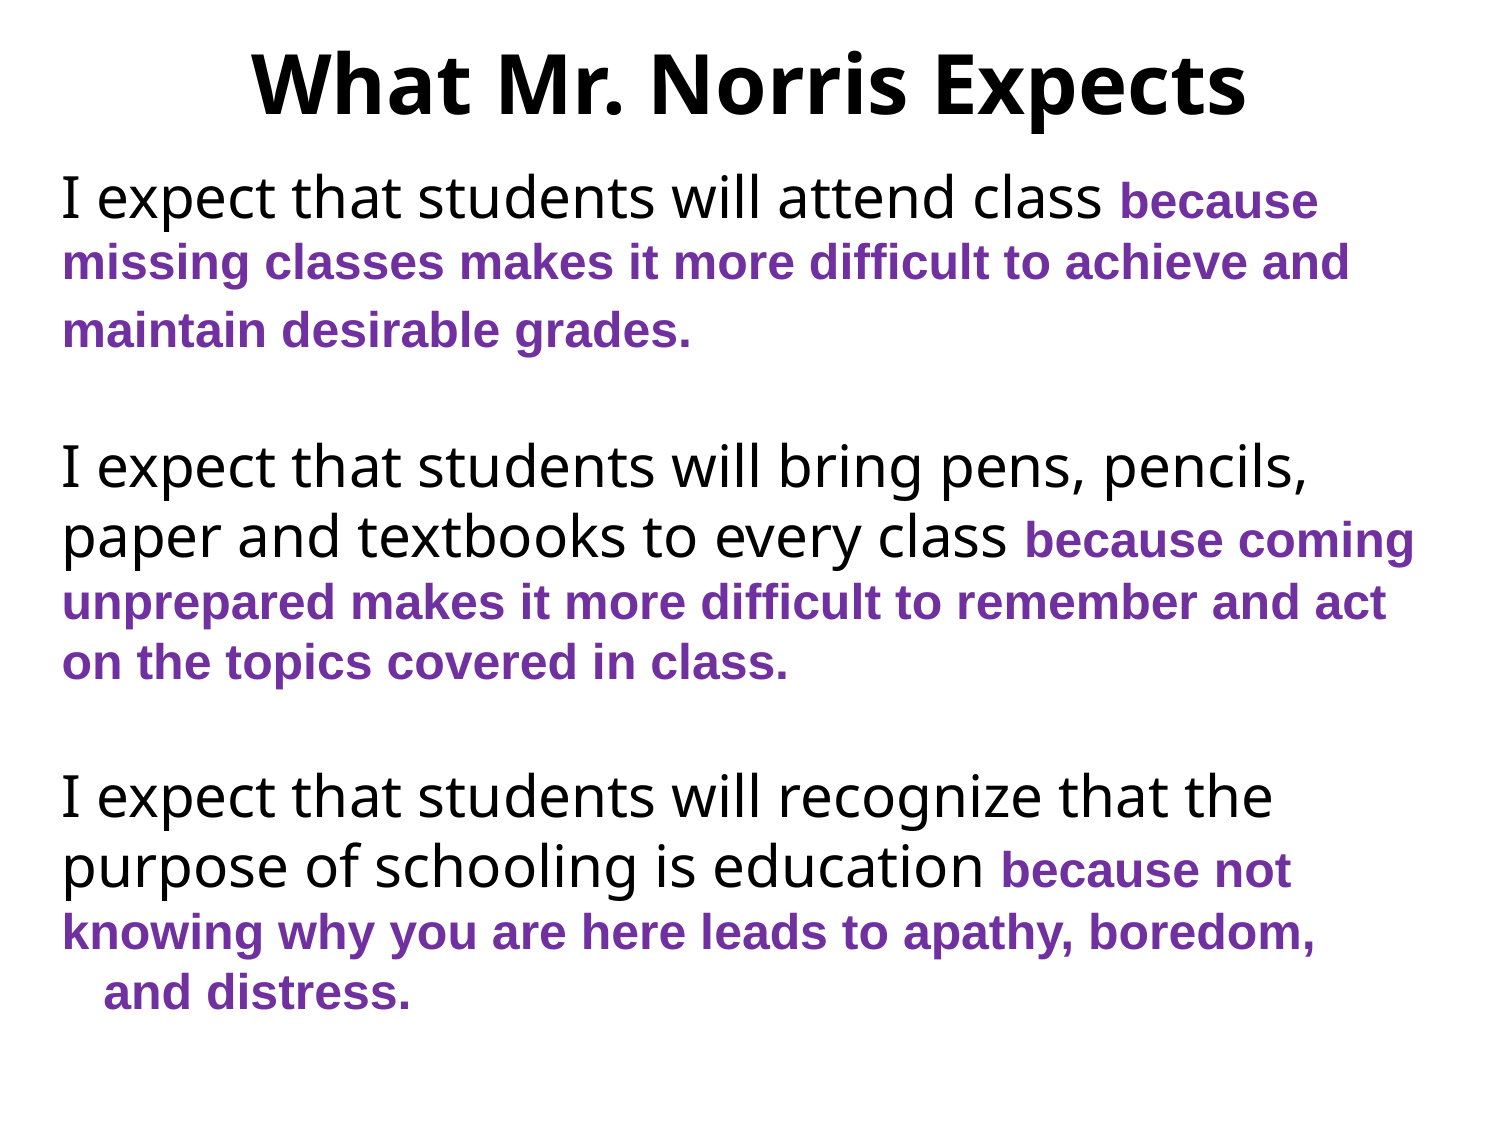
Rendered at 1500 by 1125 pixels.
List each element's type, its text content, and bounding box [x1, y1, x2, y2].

text_box I expect that students will attend class because missing classes makes it more difficult to achieve and maintain desirable grades. I expect that students will bring pens, pencils, paper and textbooks to every class because coming unprepared makes it more difficult to remember and act on the topics covered in class. I expect that students will recognize that the purpose of schooling is education because not knowing why you are here leads to apathy, boredom, and distress. [46, 152, 1442, 1027]
text_box What Mr. Norris Expects [0, 23, 1500, 139]
